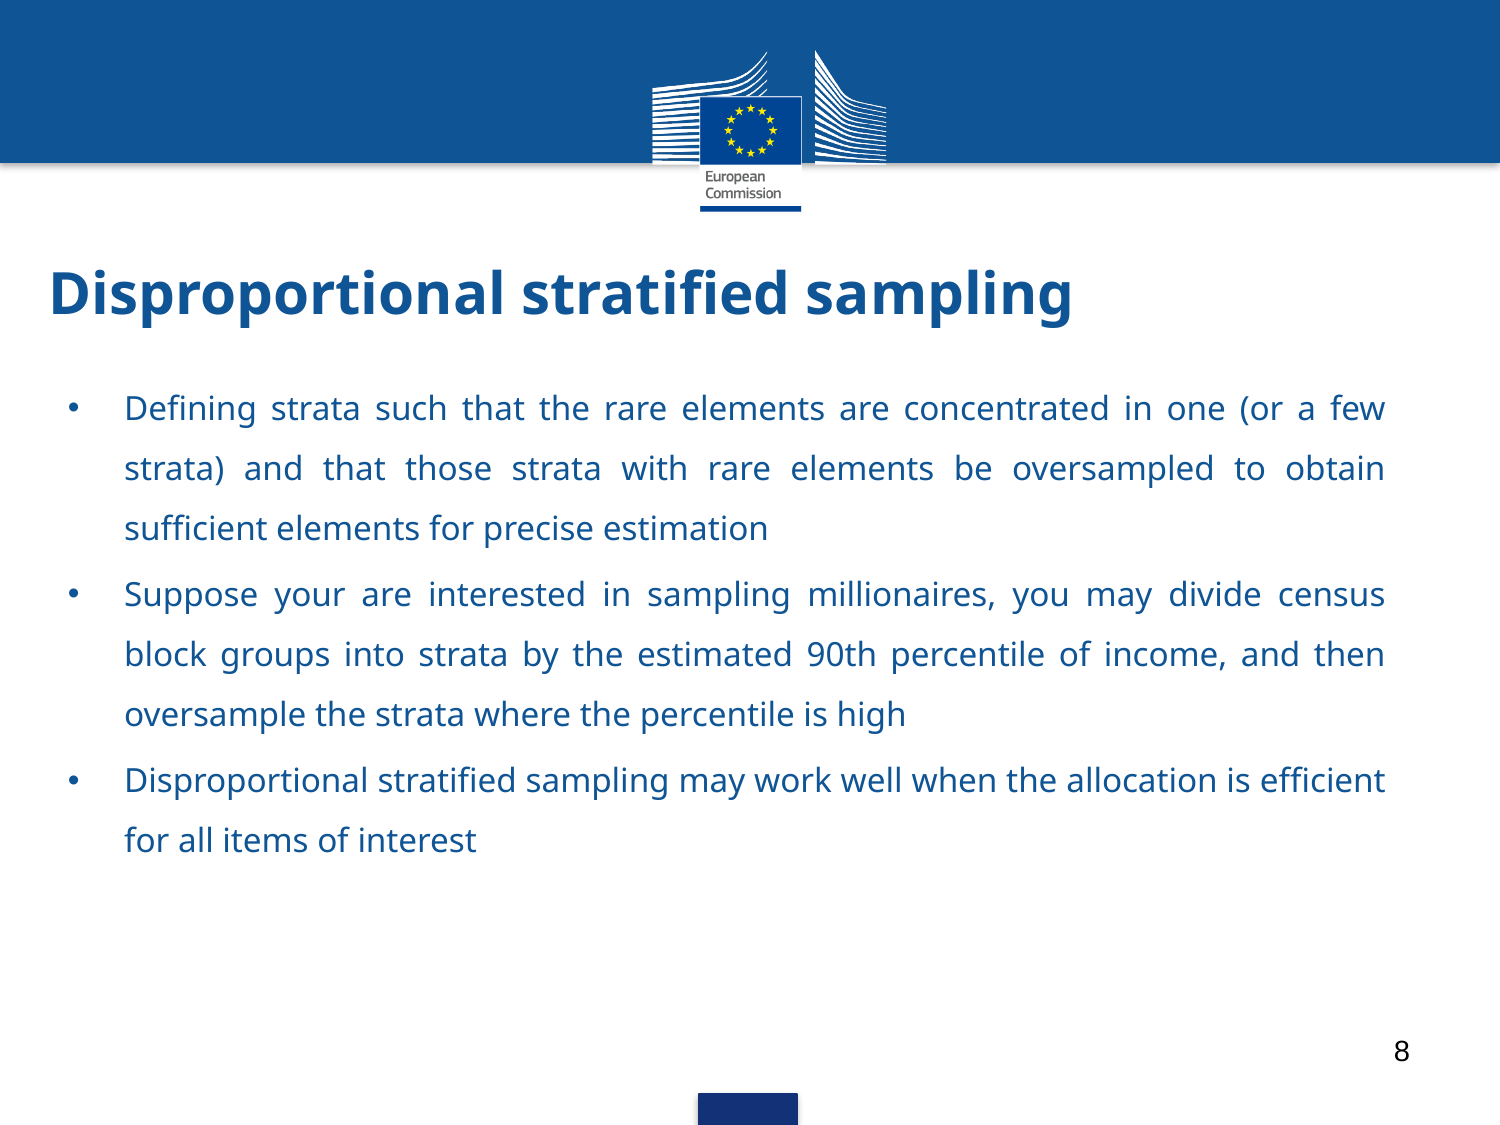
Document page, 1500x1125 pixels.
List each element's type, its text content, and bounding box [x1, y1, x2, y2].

list Defining strata such that the rare elements are concentrated in one (or a few strata) and that those strata with rare elements be oversampled to obtain sufficient elements for precise estimation Suppose your are interested in sampling millionaires, you may divide census block groups into strata by the estimated 90th percentile of income, and then oversample the strata where the percentile is high Disproportional stratified sampling may work well when the allocation is efficient for all items of interest [52, 359, 1403, 1047]
slide_number 8 [1074, 1024, 1426, 1103]
title Disproportional stratified sampling [33, 213, 1384, 368]
